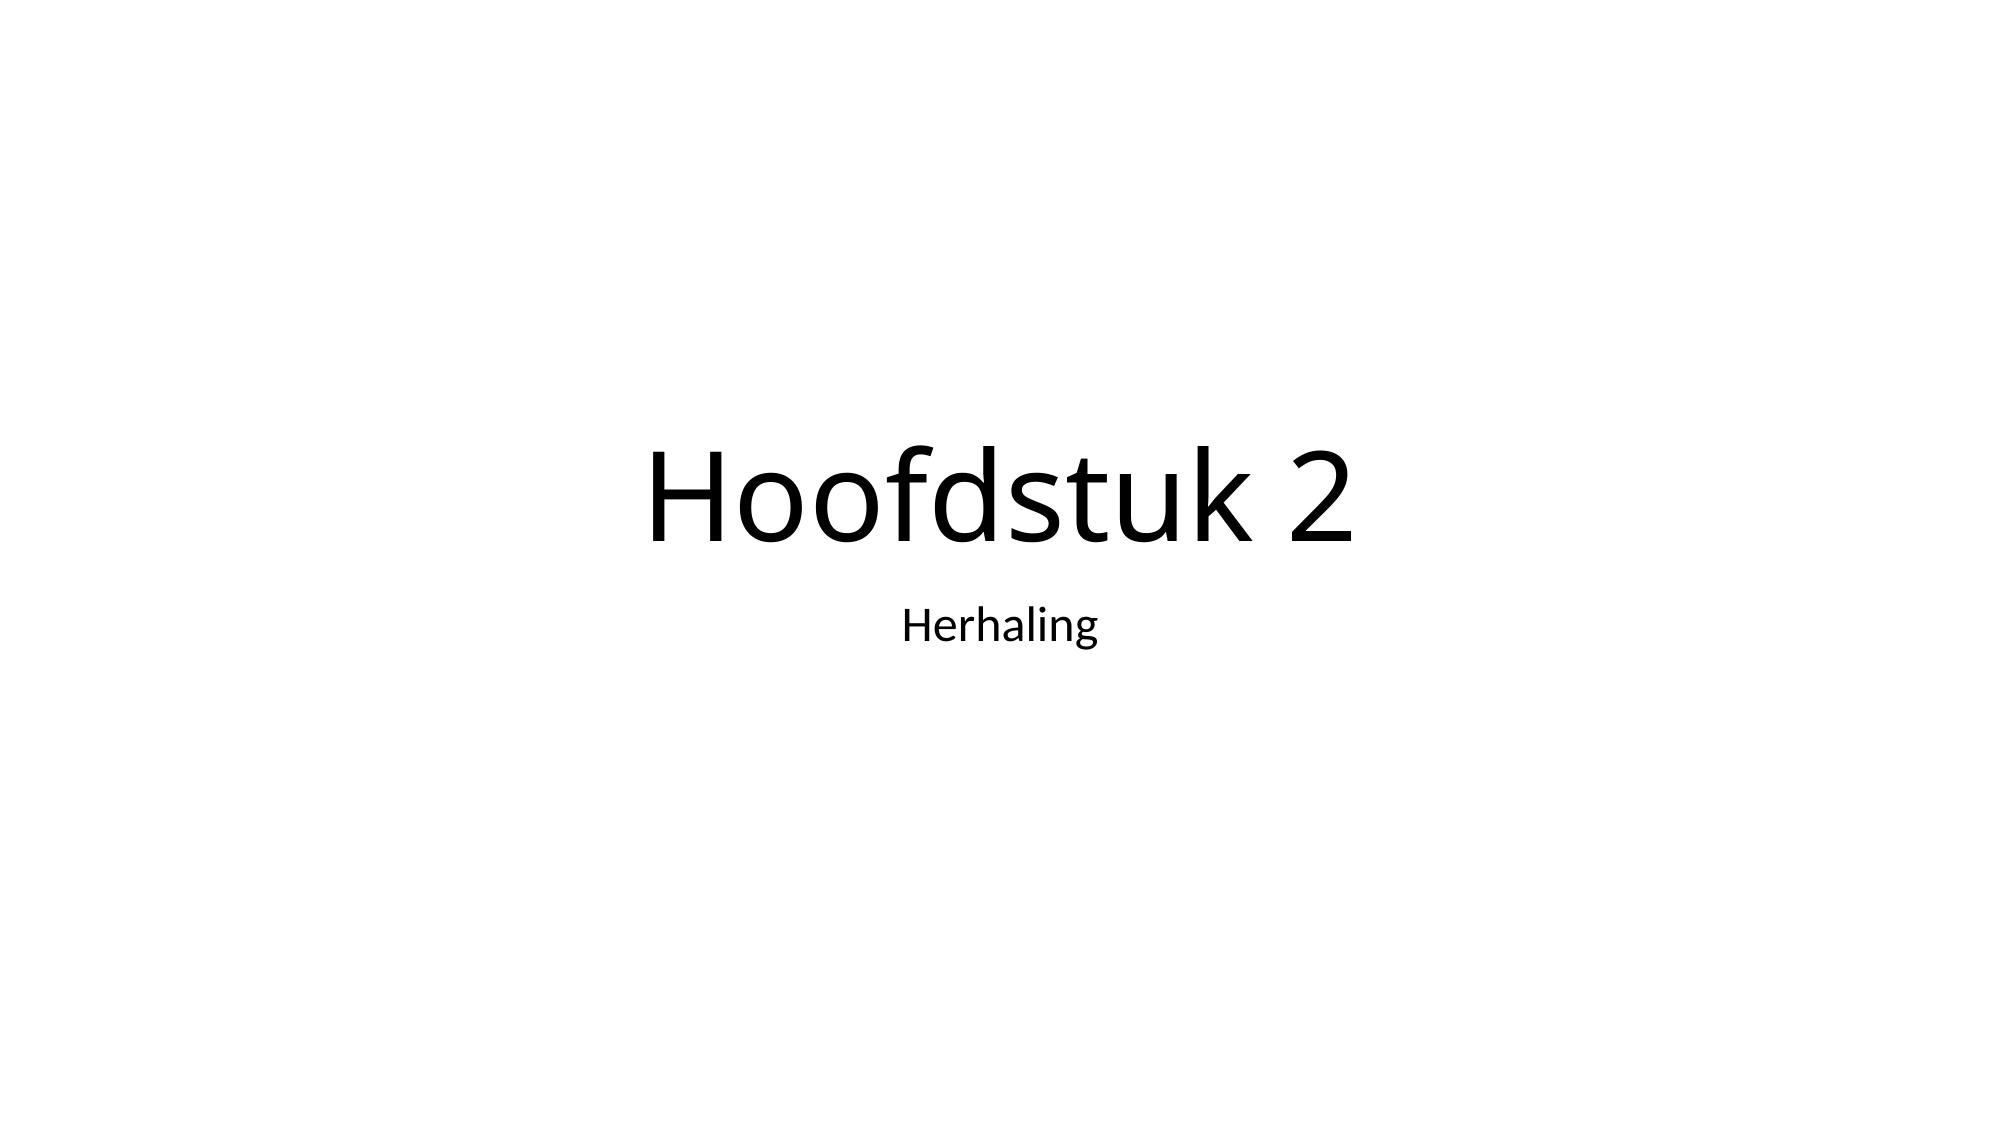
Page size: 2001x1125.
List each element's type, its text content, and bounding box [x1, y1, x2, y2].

title Hoofdstuk 2 [249, 184, 1750, 576]
subtitle Herhaling [249, 590, 1750, 863]
